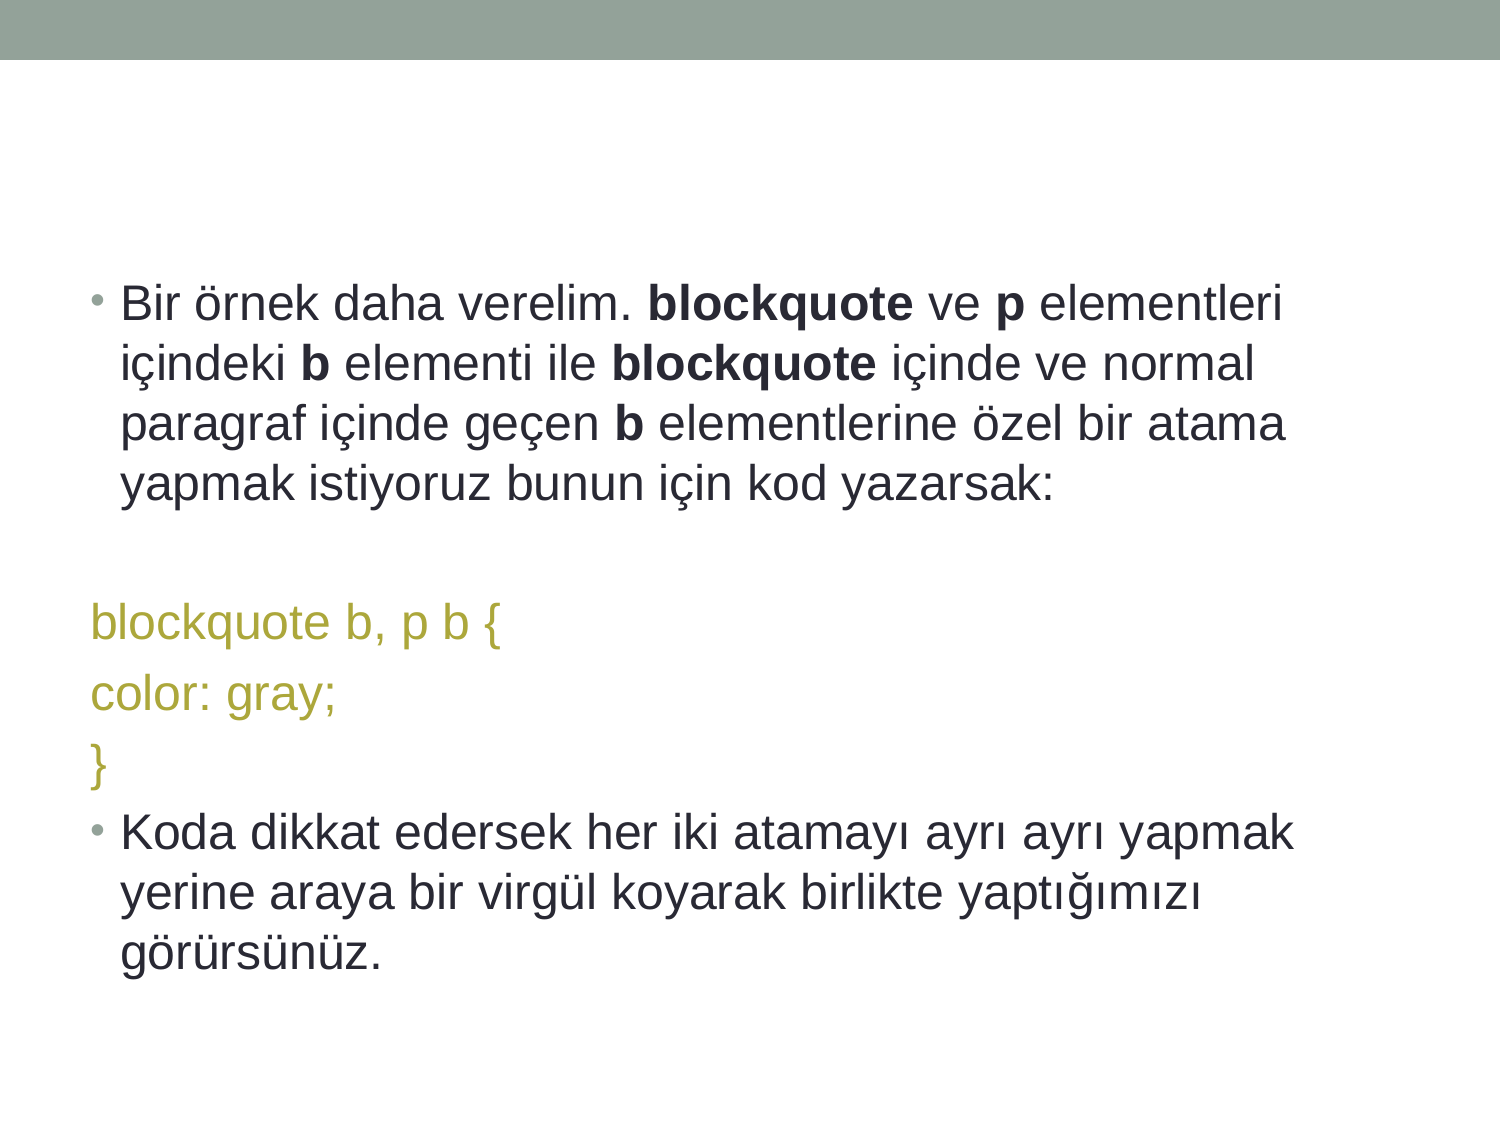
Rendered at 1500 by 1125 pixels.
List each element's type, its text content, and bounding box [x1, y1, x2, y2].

list Bir örnek daha verelim. blockquote ve p elementleri içindeki b elementi ile blockquote içinde ve normal paragraf içinde geçen b elementlerine özel bir atama yapmak istiyoruz bunun için kod yazarsak: blockquote b, p b { color: gray; } Koda dikkat edersek her iki atamayı ayrı ayrı yapmak yerine araya bir virgül koyarak birlikte yaptığımızı görürsünüz. [75, 262, 1425, 1063]
